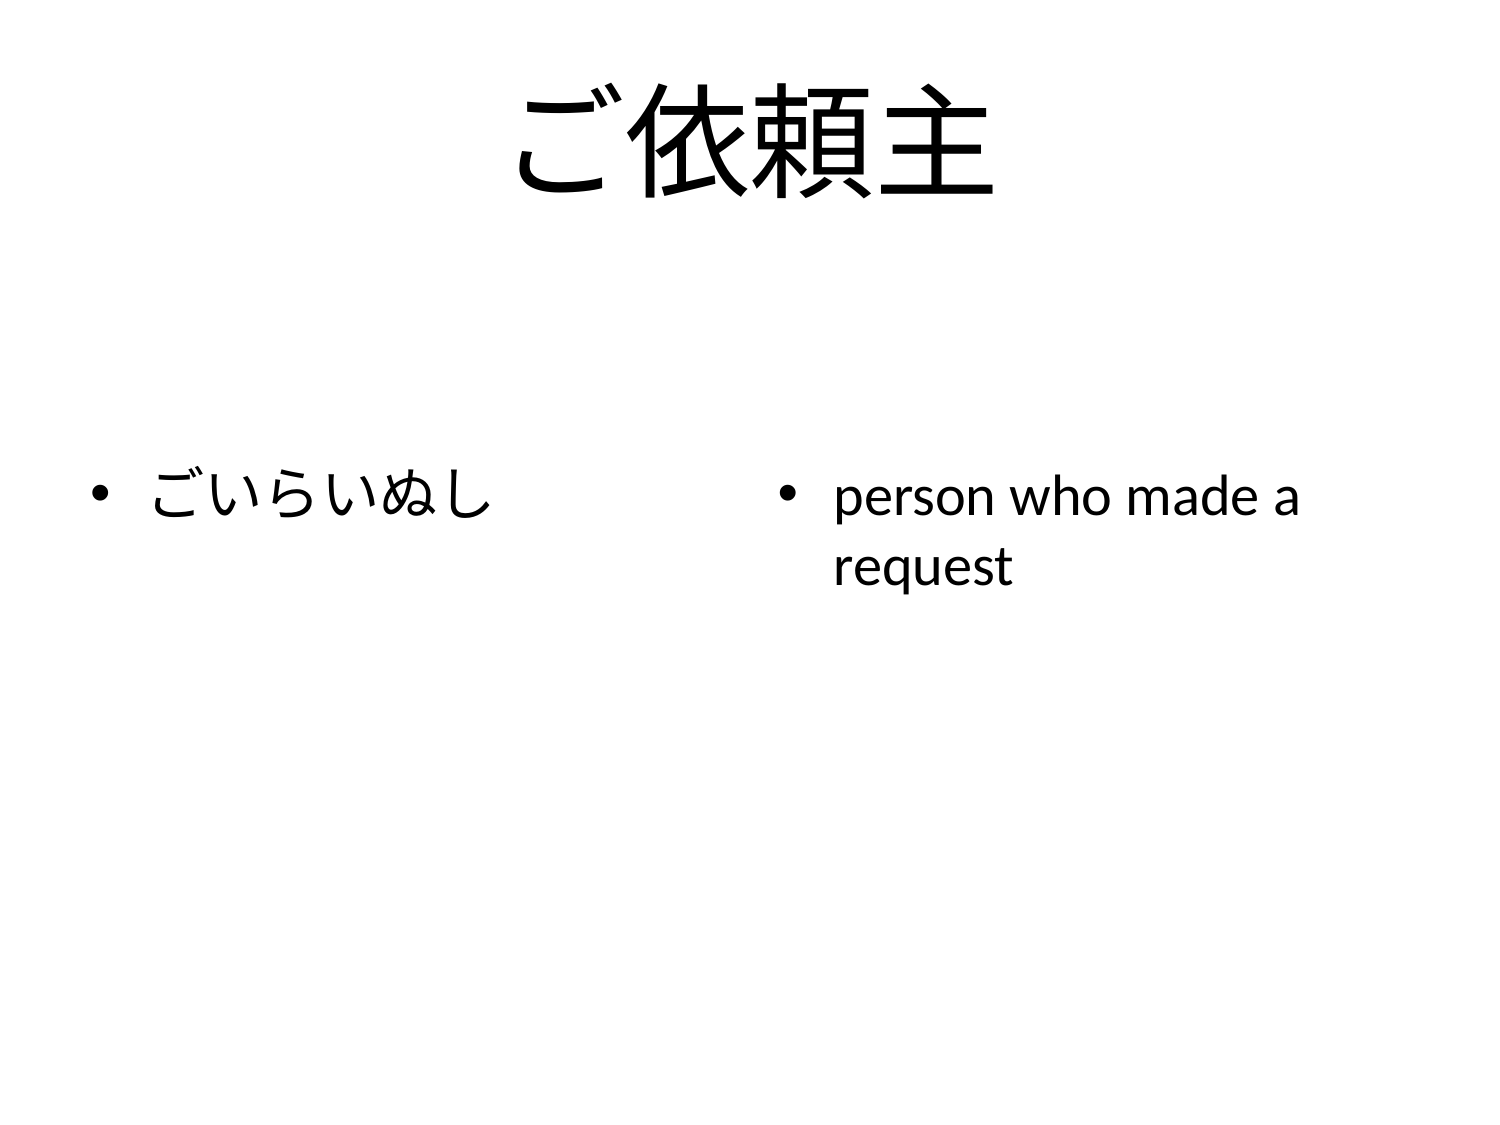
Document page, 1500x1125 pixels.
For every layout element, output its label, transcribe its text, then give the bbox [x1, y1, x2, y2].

title ご依頼主 [74, 44, 1426, 233]
list person who made a request [762, 449, 1426, 1006]
list ごいらいぬし [74, 449, 738, 1006]
